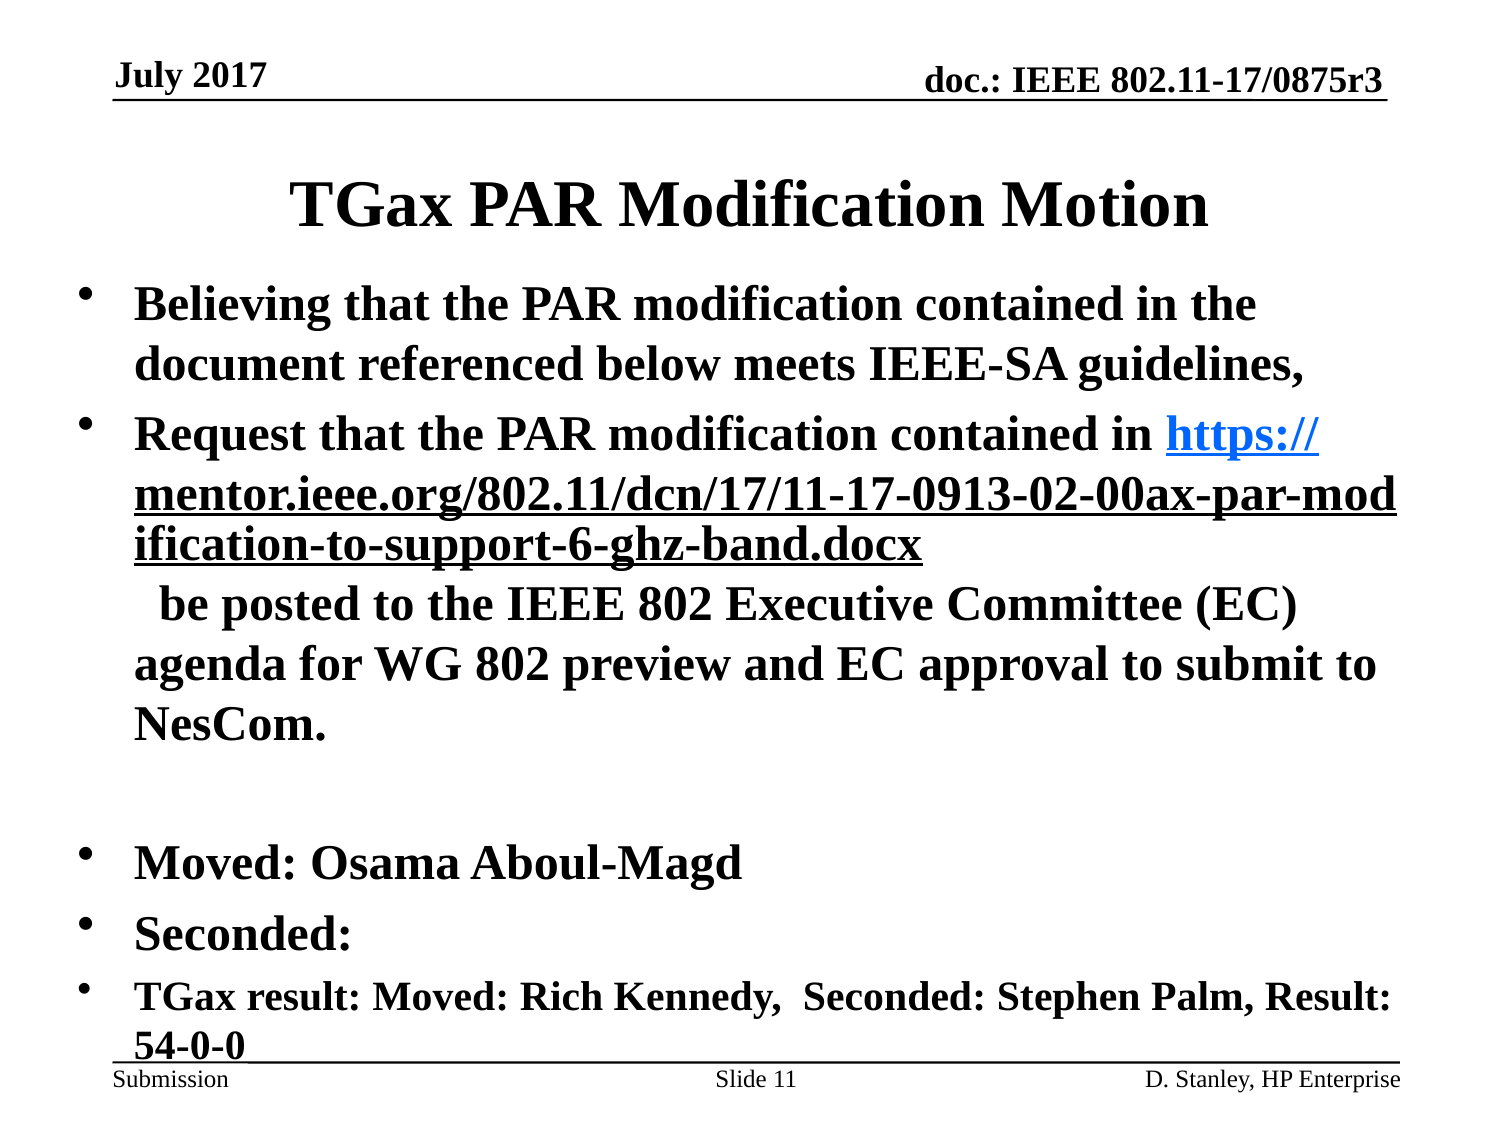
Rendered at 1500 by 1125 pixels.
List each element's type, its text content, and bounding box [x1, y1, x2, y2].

footer D. Stanley, HP Enterprise [878, 1061, 1402, 1093]
list Believing that the PAR modification contained in the document referenced below meets IEEE-SA guidelines, Request that the PAR modification contained in https://mentor.ieee.org/802.11/dcn/17/11-17-0913-02-00ax-par-modification-to-support-6-ghz-band.docx be posted to the IEEE 802 Executive Committee (EC) agenda for WG 802 preview and EC approval to submit to NesCom. Moved: Osama Aboul-Magd Seconded: TGax result: Moved: Rich Kennedy, Seconded: Stephen Palm, Result: 54-0-0 [62, 262, 1425, 1050]
title TGax PAR Modification Motion [112, 112, 1388, 262]
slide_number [114, 49, 270, 95]
slide_number Slide 11 [712, 1061, 800, 1093]
